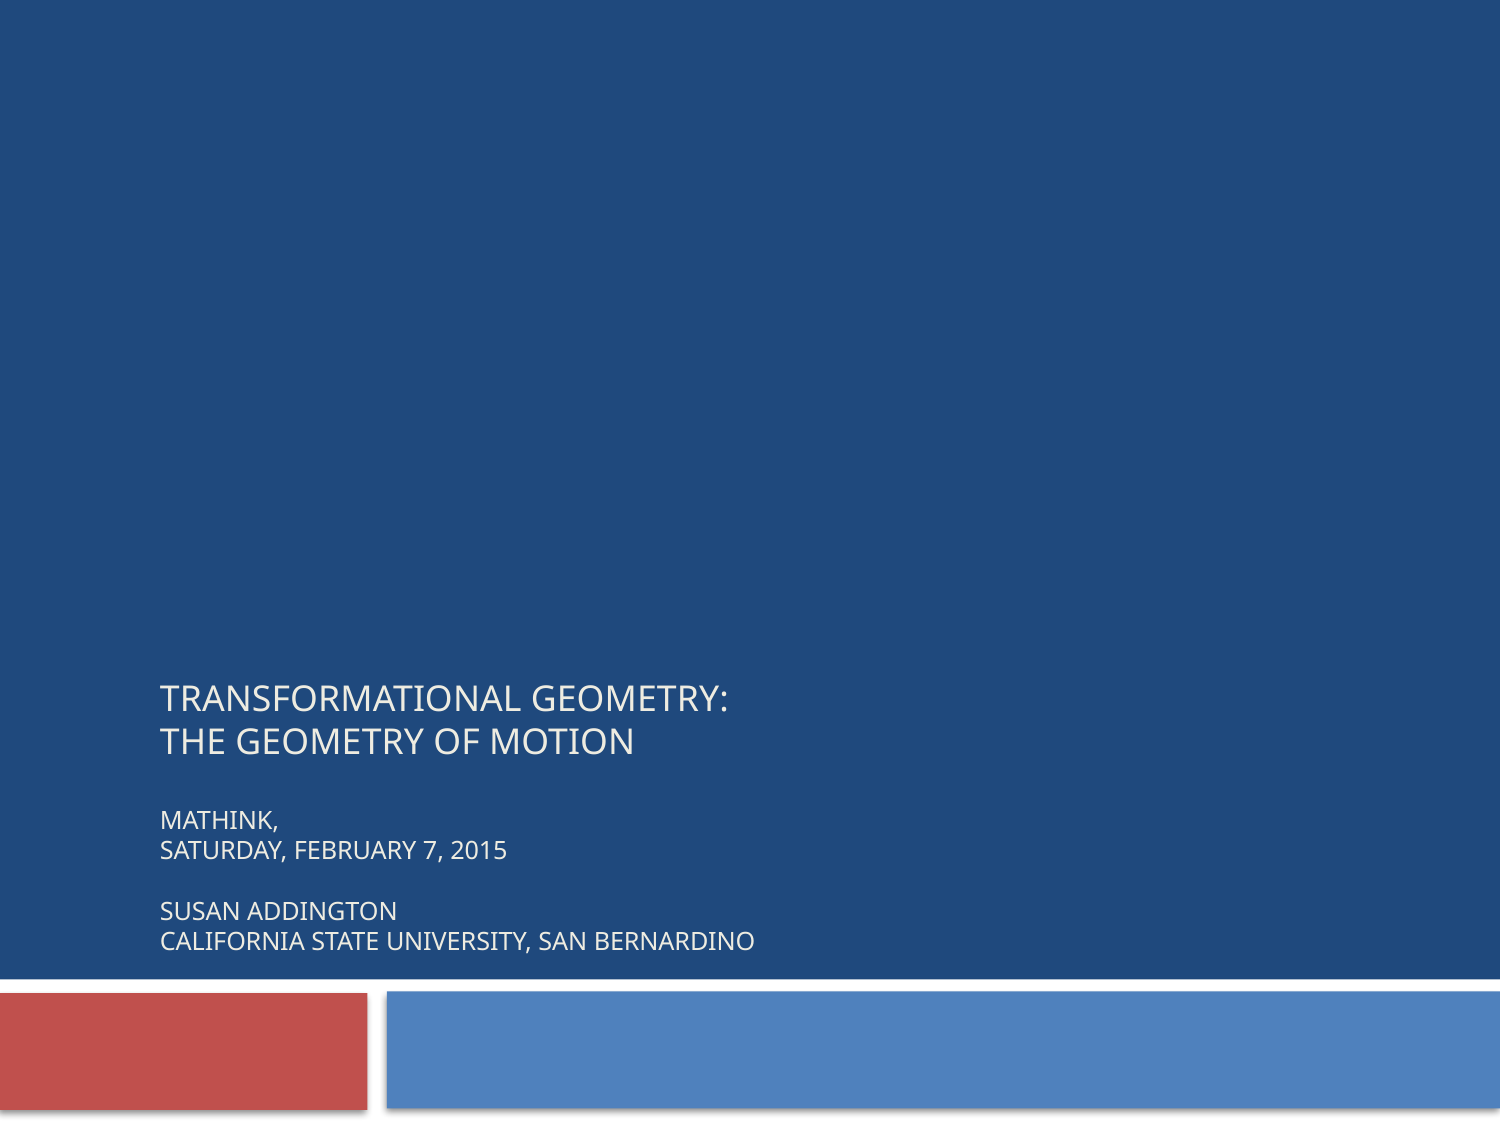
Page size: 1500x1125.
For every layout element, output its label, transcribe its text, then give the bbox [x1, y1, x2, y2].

title Transformational geometry: The geometry of motion Mathink, Saturday, February 7, 2015 Susan Addington California State University, San Bernardino [145, 662, 1450, 963]
